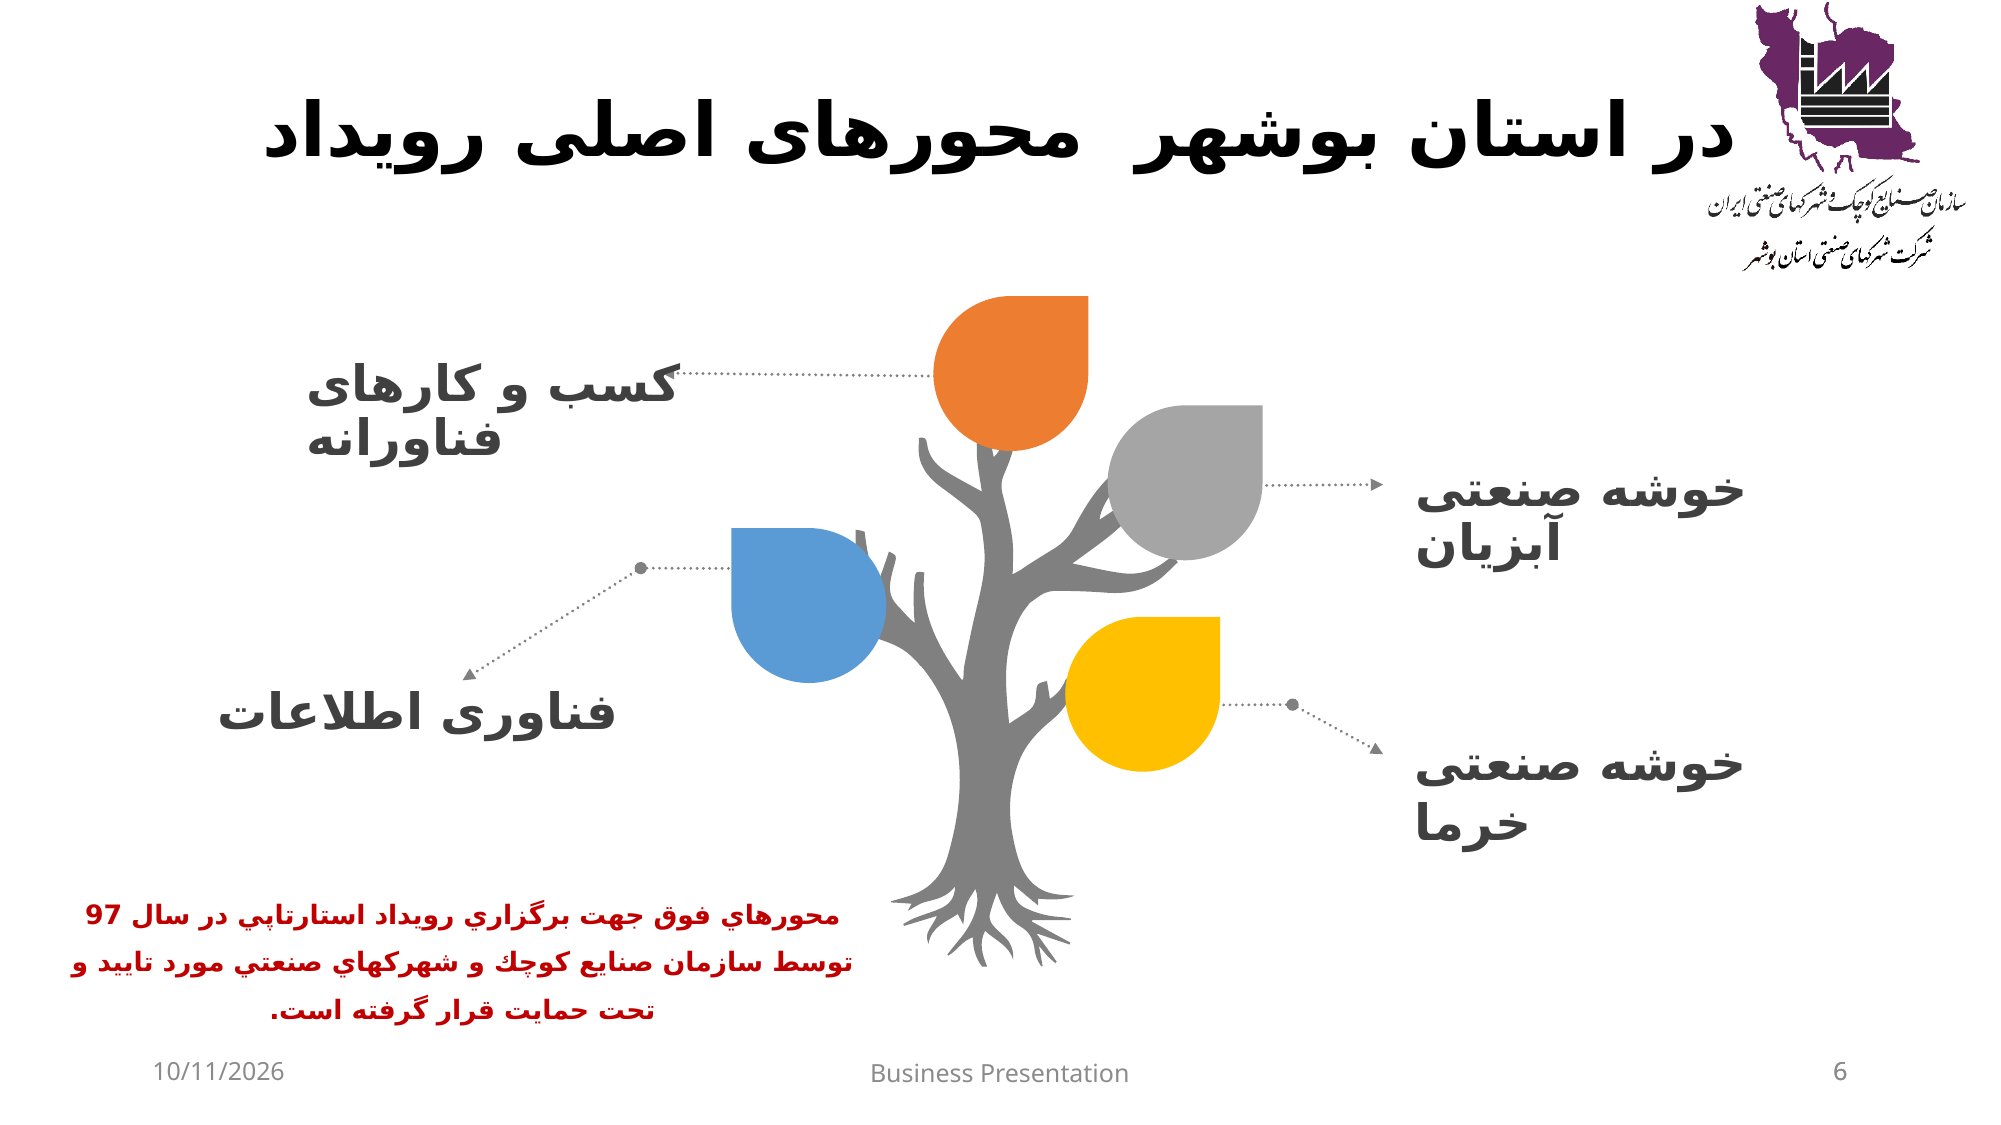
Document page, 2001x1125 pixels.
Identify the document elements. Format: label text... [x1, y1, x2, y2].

list کسب و کارهای فناورانه [291, 350, 731, 401]
list خوشه صنعتی آبزیان [1400, 455, 1894, 506]
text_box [1263, 704, 1384, 755]
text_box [731, 296, 1263, 967]
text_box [462, 568, 731, 681]
subtitle محورهاي فوق جهت برگزاري رويداد استارتاپي در سال 97 توسط سازمان صنايع كوچك و شهركهاي صنعتي مورد تاييد و تحت حمايت قرار گرفته است. [33, 874, 892, 1035]
slide_number 6 [1412, 1042, 1863, 1103]
title در استان بوشهر محورهای اصلی رویداد [102, 68, 1706, 196]
list فناوری اطلاعات [202, 678, 697, 730]
list خوشه صنعتی خرما [1399, 722, 1893, 774]
picture [1706, 0, 1968, 284]
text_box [661, 373, 731, 377]
